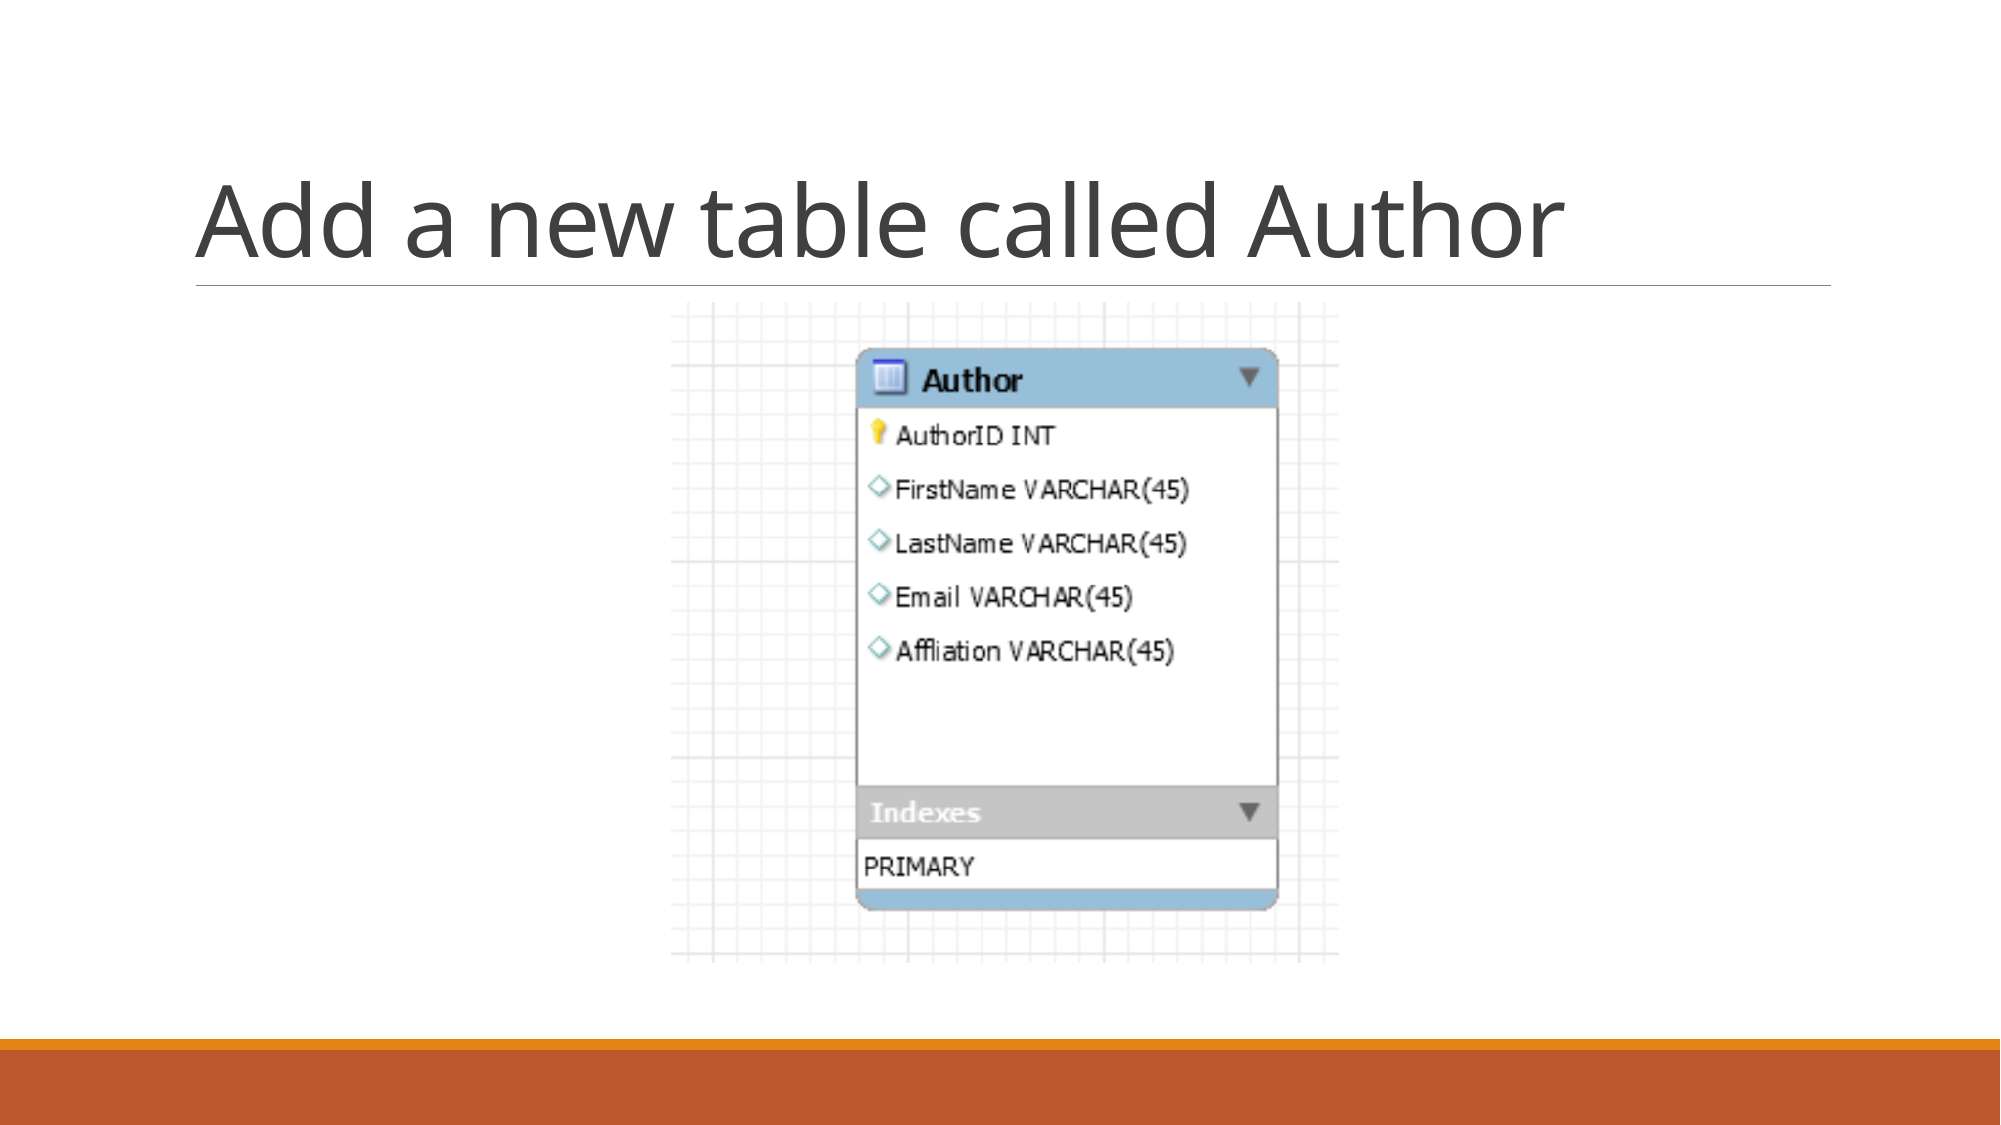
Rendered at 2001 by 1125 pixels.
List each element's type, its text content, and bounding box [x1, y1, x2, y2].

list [670, 302, 1340, 964]
title Add a new table called Author [180, 47, 1830, 285]
